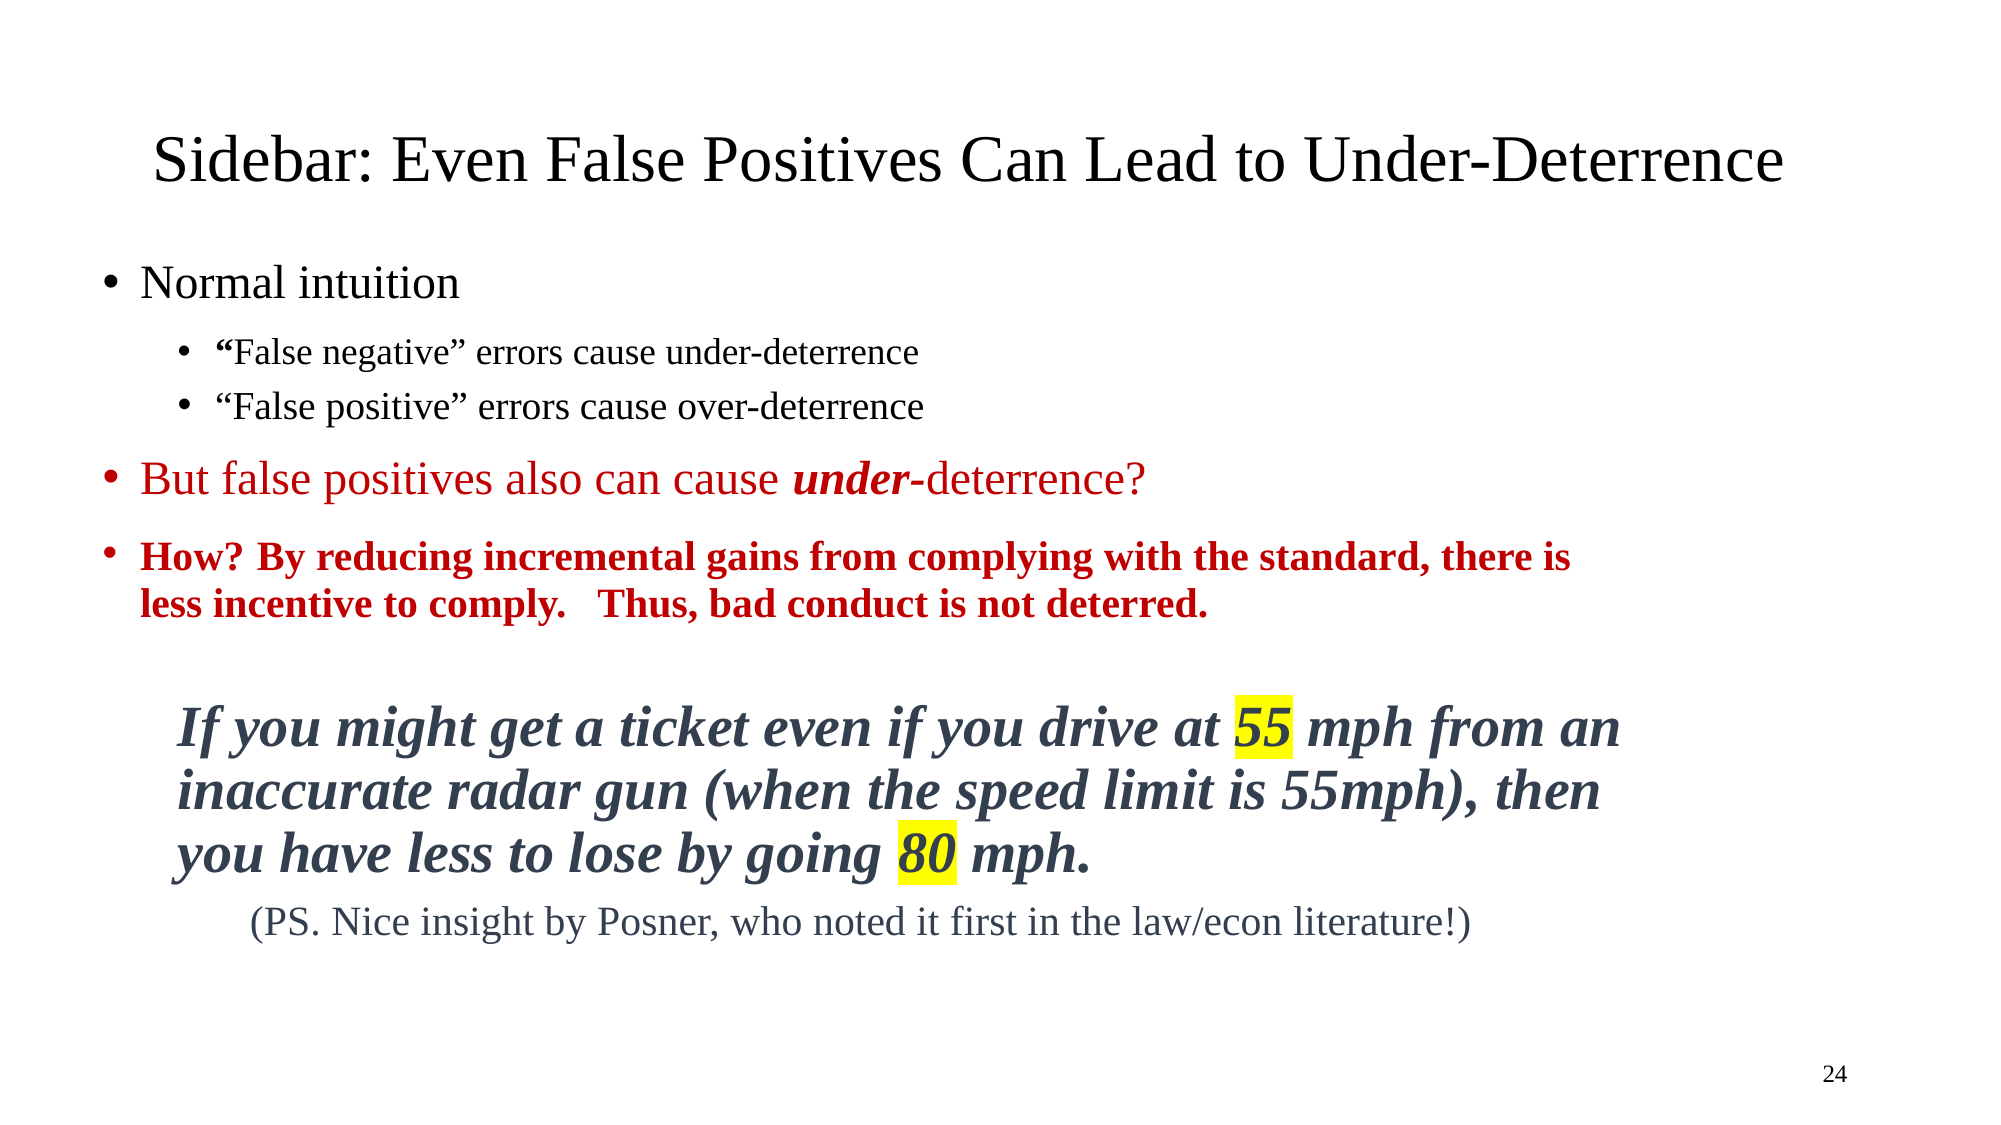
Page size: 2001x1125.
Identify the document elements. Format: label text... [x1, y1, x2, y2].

slide_number 24 [1412, 1042, 1863, 1103]
title Sidebar: Even False Positives Can Lead to Under-Deterrence [137, 51, 1863, 269]
list Normal intuition “False negative” errors cause under-deterrence “False positive” errors cause over-deterrence But false positives also can cause under-deterrence? How? By reducing incremental gains from complying with the standard, there is less incentive to comply. Thus, bad conduct is not deterred. If you might get a ticket even if you drive at 55 mph from an inaccurate radar gun (when the speed limit is 55mph), then you have less to lose by going 80 mph. (PS. Nice insight by Posner, who noted it first in the law/econ literature!) [87, 249, 1638, 1103]
